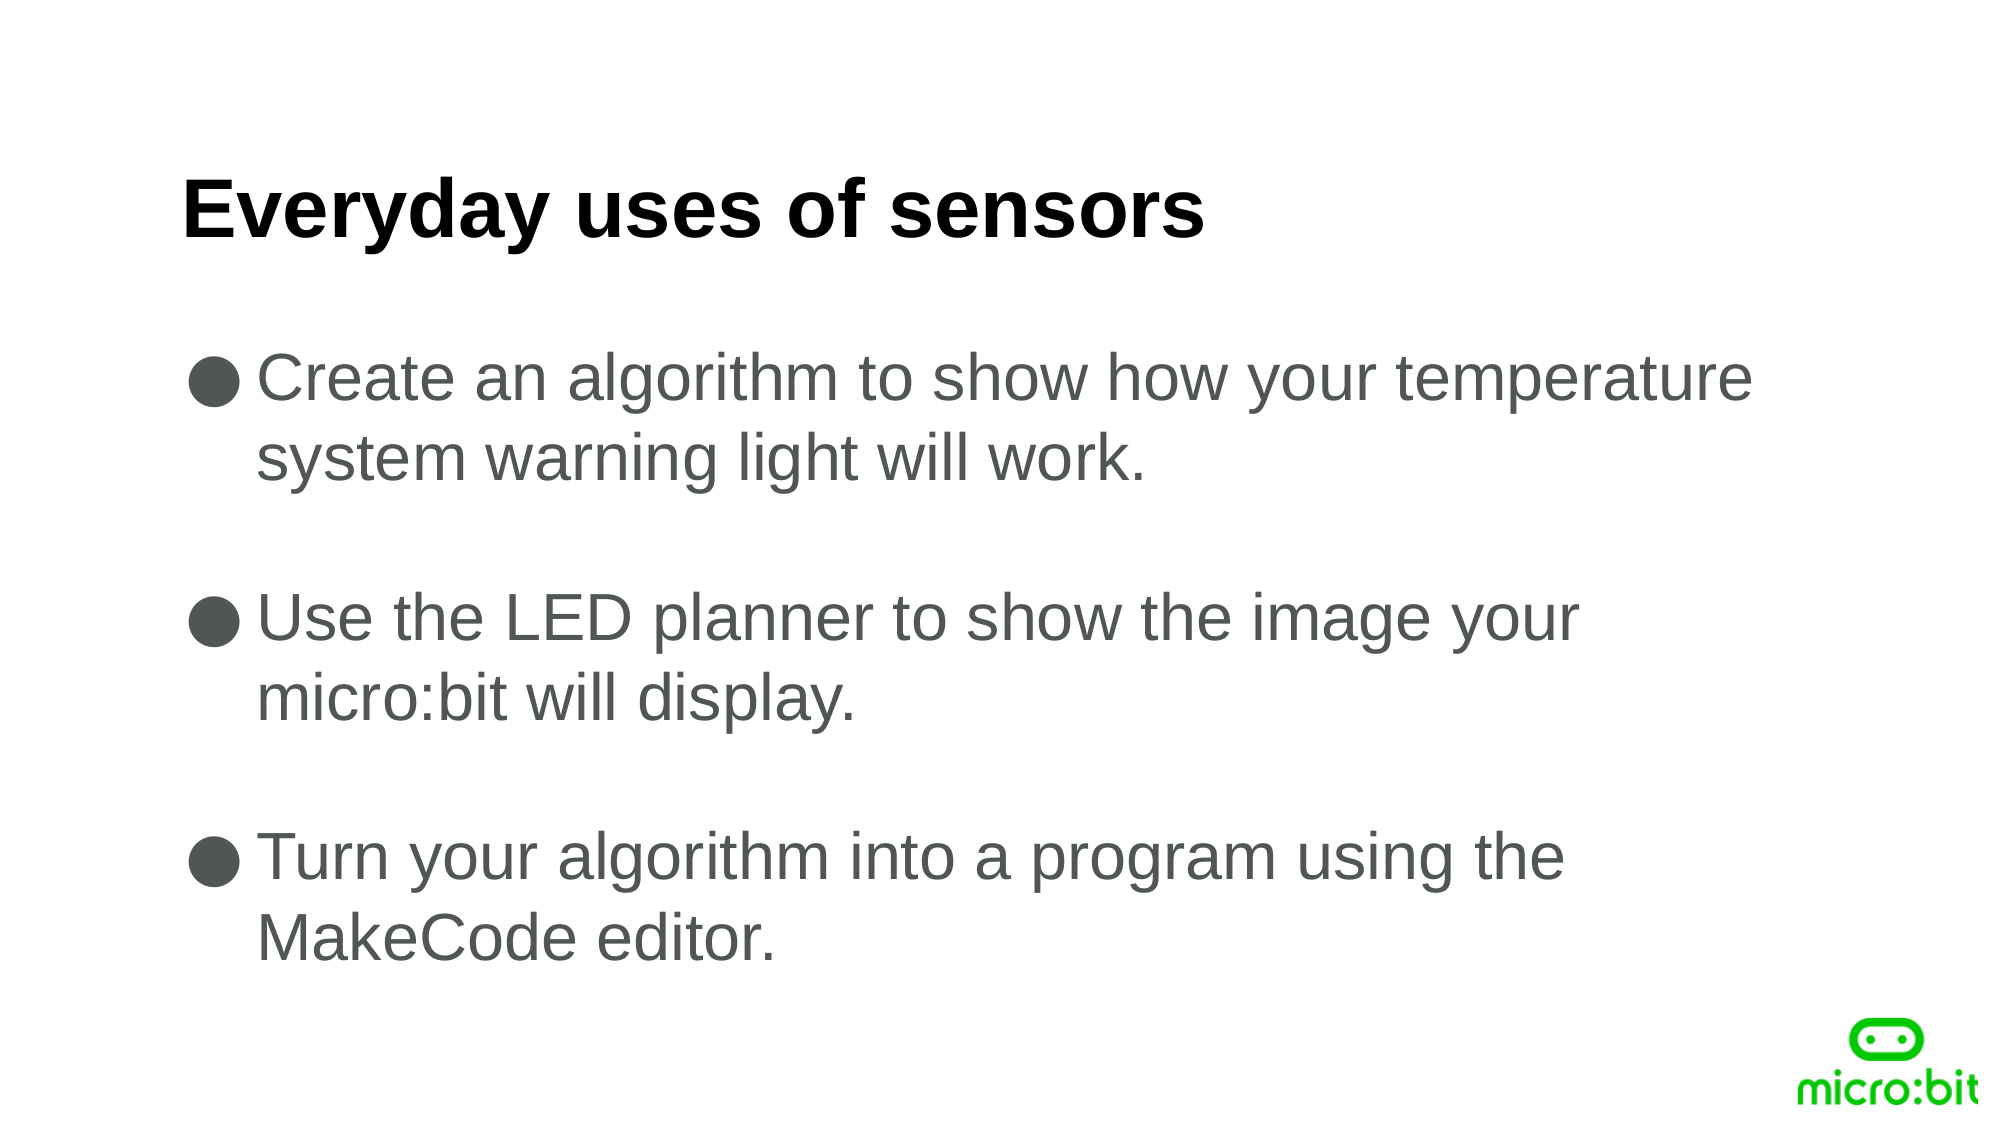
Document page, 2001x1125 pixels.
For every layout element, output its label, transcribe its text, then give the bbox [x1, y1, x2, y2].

picture [1797, 1017, 1978, 1106]
text_box Everyday uses of sensors Create an algorithm to show how your temperature system warning light will work. Use the LED planner to show the image your micro:bit will display. Turn your algorithm into a program using the MakeCode editor. [166, 60, 1838, 884]
